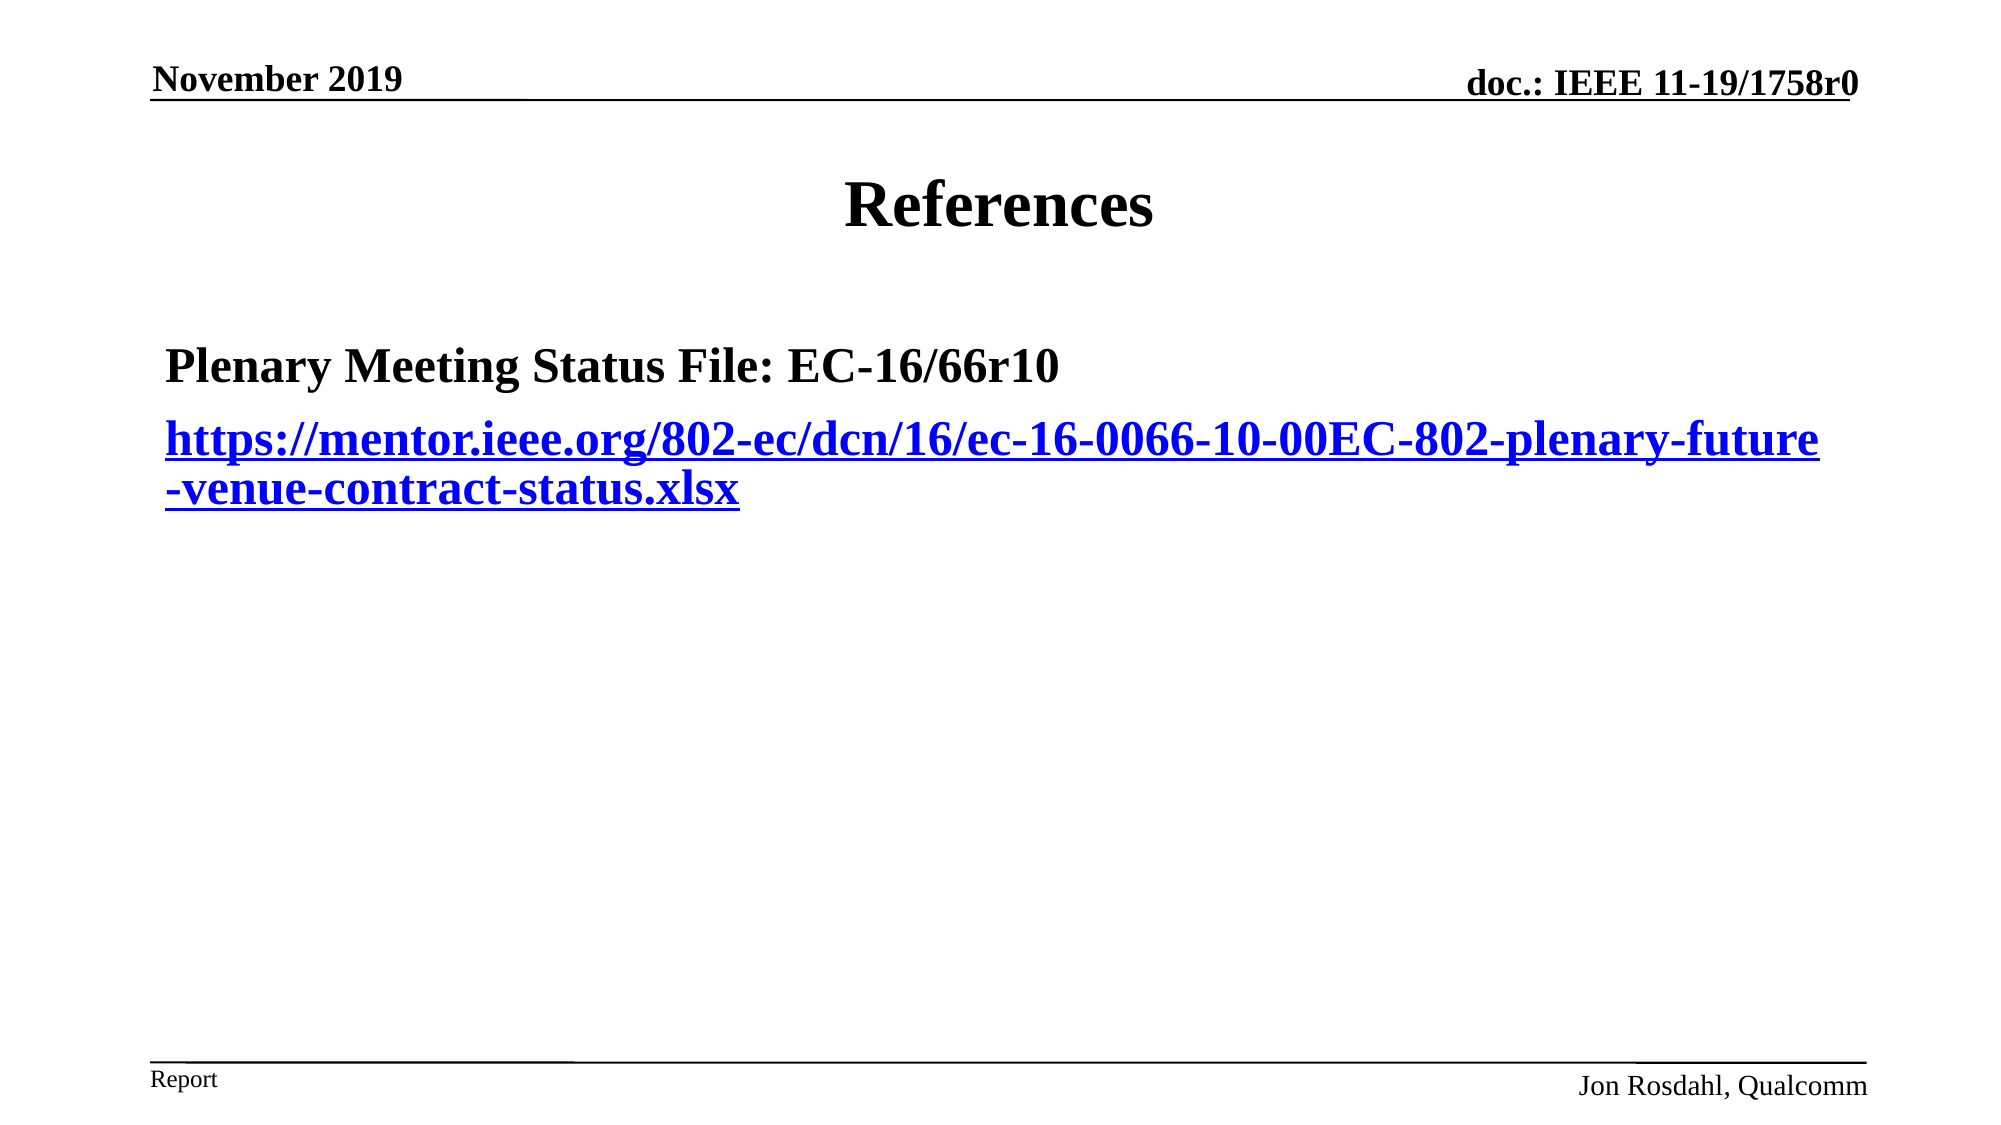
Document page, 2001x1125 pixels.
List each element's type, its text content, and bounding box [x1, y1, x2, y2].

title References [149, 112, 1850, 288]
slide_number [152, 54, 563, 100]
footer Jon Rosdahl, Qualcomm [1531, 1066, 1869, 1108]
list Plenary Meeting Status File: EC-16/66r10 https://mentor.ieee.org/802-ec/dcn/16/ec-16-0066-10-00EC-802-plenary-future-venue-contract-status.xlsx [149, 324, 1850, 1000]
